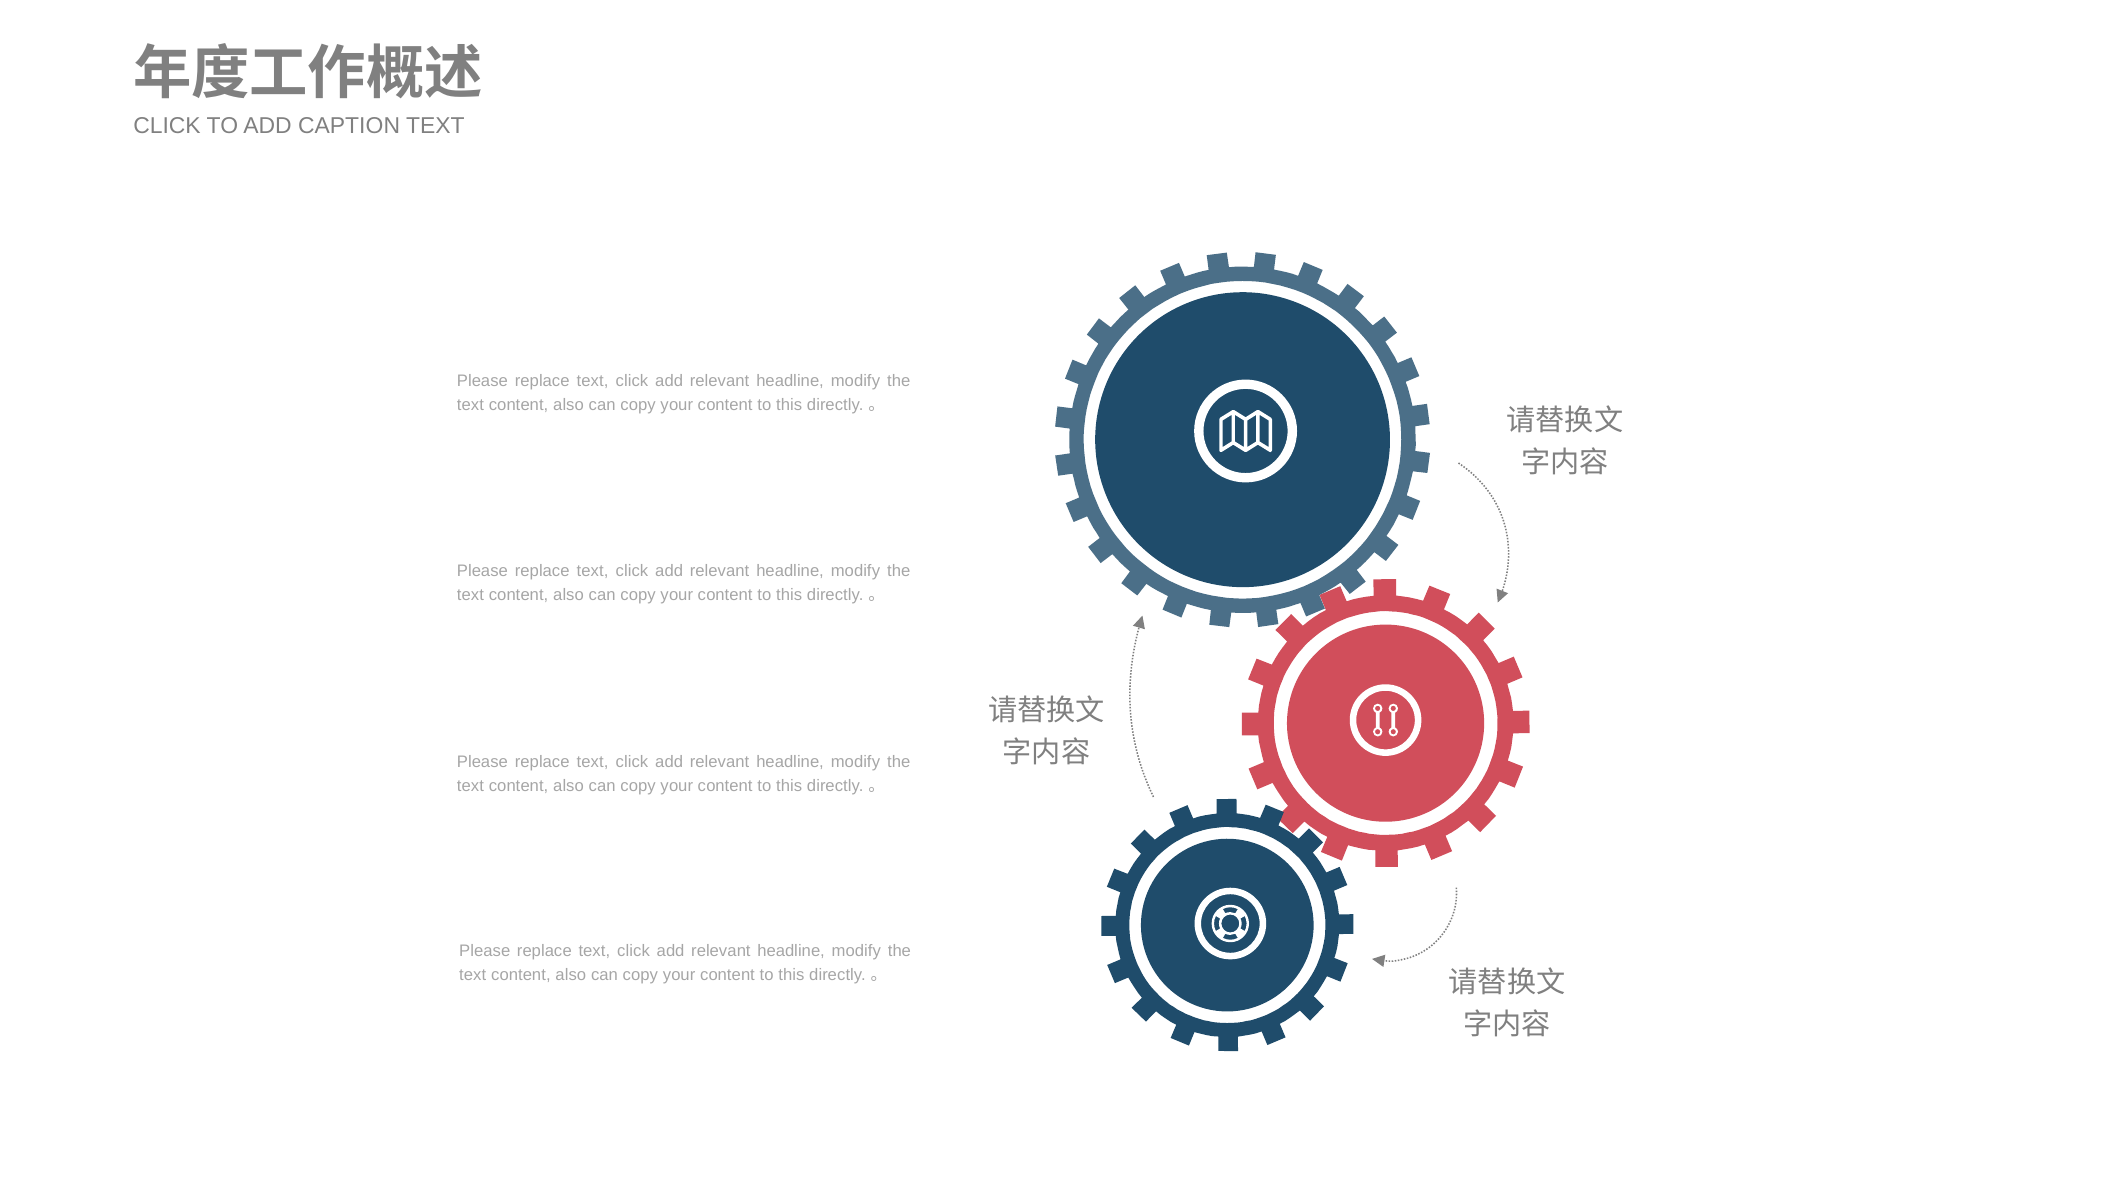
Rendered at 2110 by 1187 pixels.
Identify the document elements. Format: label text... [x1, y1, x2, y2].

text_box 年度工作概述 [133, 35, 513, 106]
text_box Please replace text, click add relevant headline, modify the text content, also can copy your content to this directly.。 [439, 357, 929, 446]
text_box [1349, 684, 1422, 756]
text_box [1194, 379, 1298, 483]
text_box Please replace text, click add relevant headline, modify the text content, also can copy your content to this directly.。 [439, 737, 896, 827]
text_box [1194, 887, 1267, 960]
text_box 请替换文字内容 [1425, 947, 1589, 1032]
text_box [896, 368, 1669, 902]
text_box Please replace text, click add relevant headline, modify the text content, also can copy your content to this directly.。 [444, 928, 939, 991]
text_box Please replace text, click add relevant headline, modify the text content, also can copy your content to this directly.。 [439, 547, 896, 636]
text_box CLICK TO ADD CAPTION TEXT [133, 110, 513, 138]
